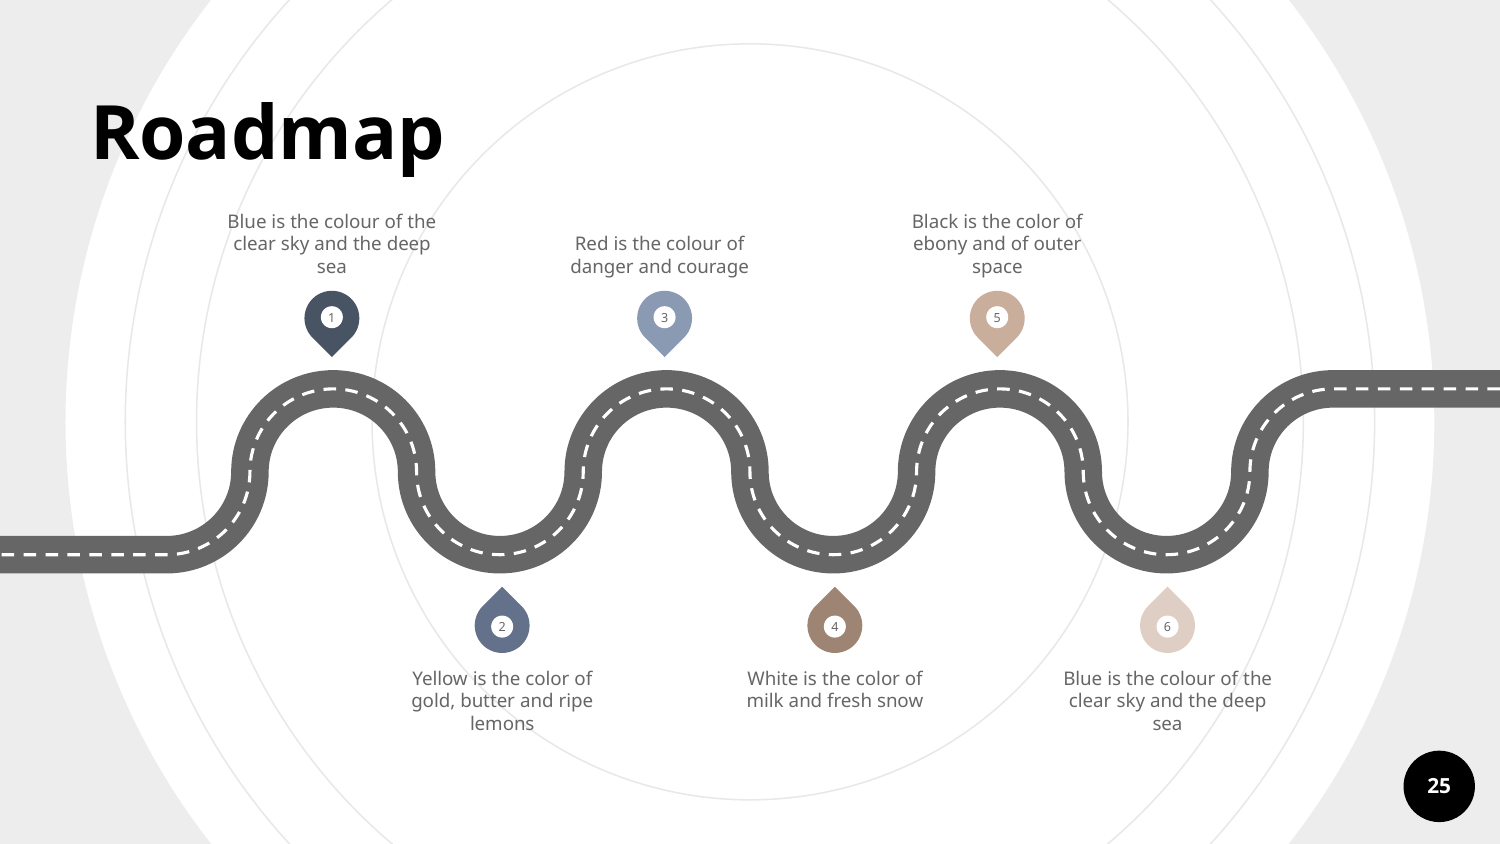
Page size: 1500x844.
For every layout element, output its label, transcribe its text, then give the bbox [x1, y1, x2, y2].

text_box Blue is the colour of the clear sky and the deep sea [1062, 666, 1273, 755]
text_box Black is the color of ebony and of outer space [891, 189, 1103, 278]
text_box White is the color of milk and fresh snow [729, 666, 941, 755]
title Roadmap [75, 77, 932, 190]
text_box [958, 279, 1037, 358]
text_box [292, 279, 371, 358]
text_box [625, 279, 704, 358]
text_box [0, 388, 1500, 555]
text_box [463, 586, 542, 665]
text_box Yellow is the color of gold, butter and ripe lemons [396, 666, 608, 755]
text_box Blue is the colour of the clear sky and the deep sea [226, 189, 438, 278]
text_box Red is the colour of danger and courage [553, 189, 765, 278]
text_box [1128, 586, 1207, 665]
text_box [795, 586, 874, 665]
slide_number 25 [1403, 750, 1475, 823]
